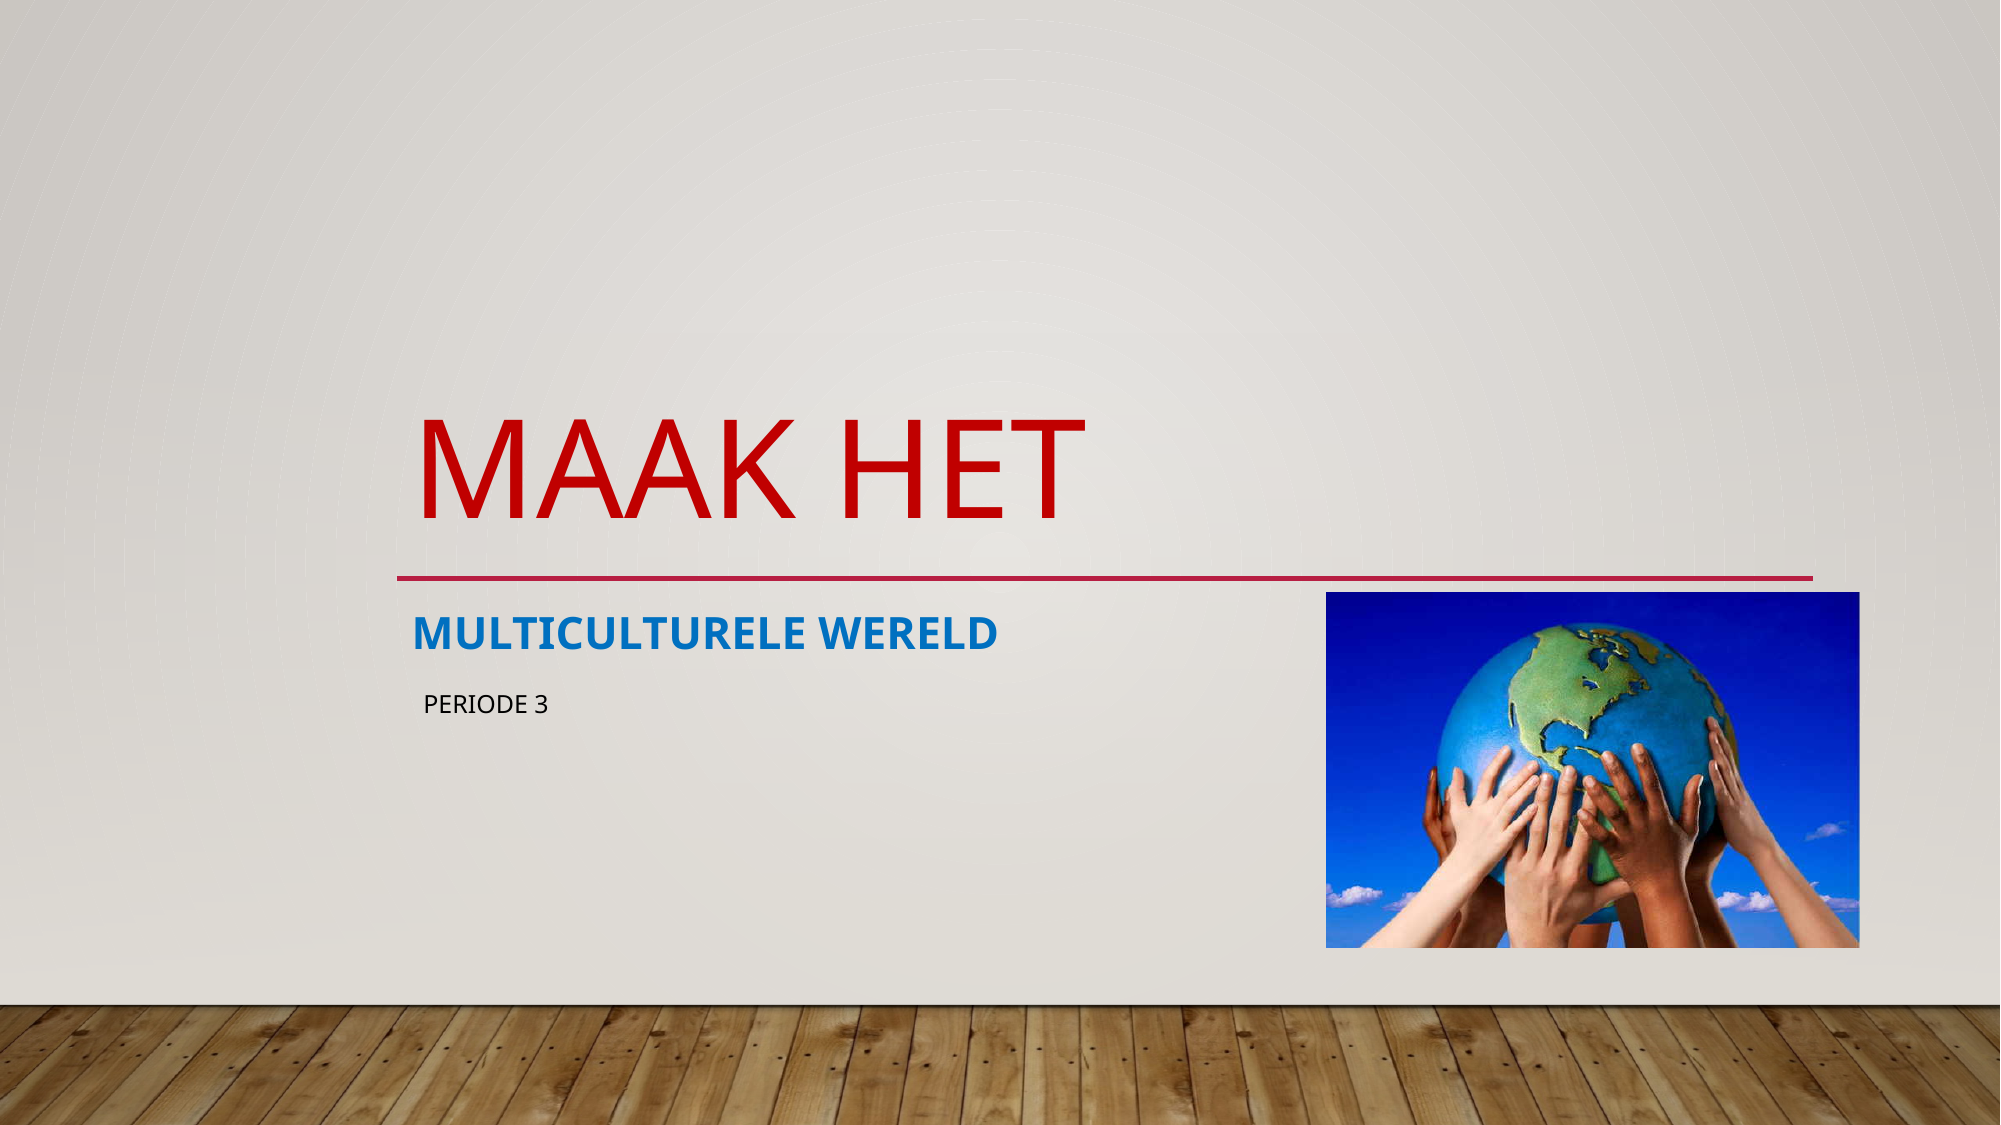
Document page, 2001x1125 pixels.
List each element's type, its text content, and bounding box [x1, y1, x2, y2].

title Maak het [396, 131, 1814, 549]
picture [1325, 592, 1861, 949]
subtitle Multiculturele wereld Periode 3 [396, 579, 1814, 740]
picture [0, 1005, 2000, 1125]
